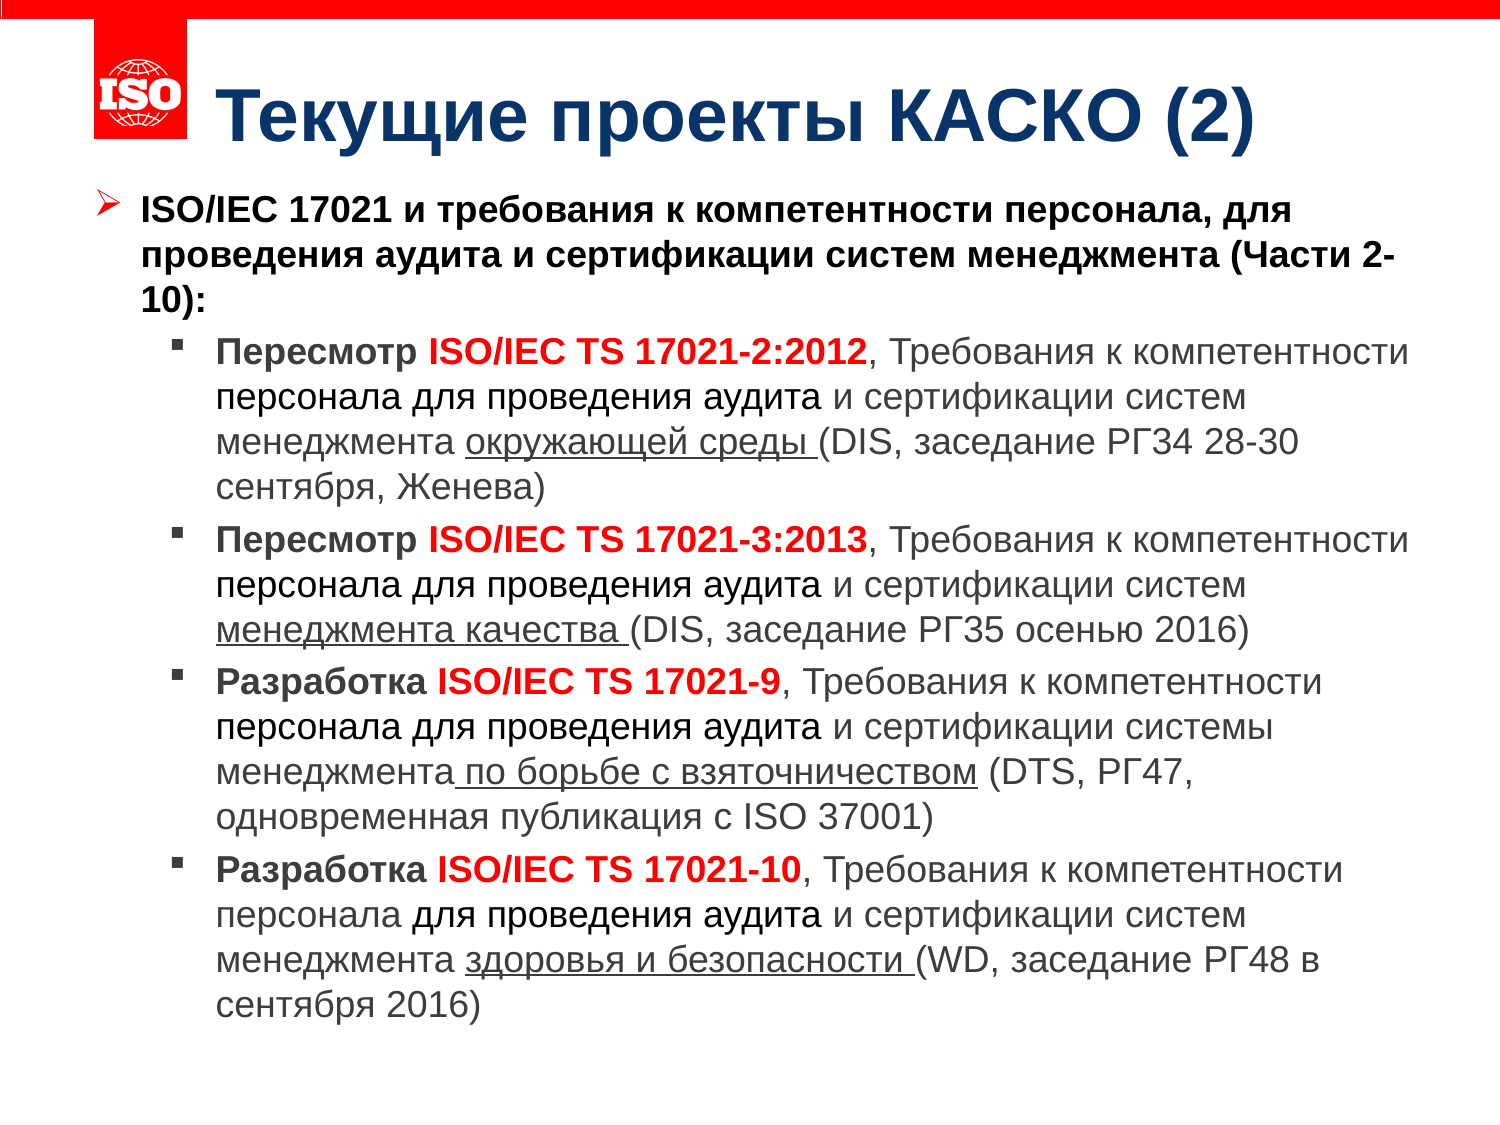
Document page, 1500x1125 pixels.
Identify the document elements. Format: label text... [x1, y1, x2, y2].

title Текущие проекты КАСКО (2) [200, 40, 1500, 182]
list ISO/IEC 17021 и требования к компетентности персонала, для проведения аудита и сертификации систем менеджмента (Части 2-10): Пересмотр ISO/IEC TS 17021-2:2012, Требования к компетентности персонала для проведения аудита и сертификации систем менеджмента окружающей среды (DIS, заседание РГ34 28-30 сентября, Женева) Пересмотр ISO/IEC TS 17021-3:2013, Требования к компетентности персонала для проведения аудита и сертификации систем менеджмента качества (DIS, заседание РГ35 осенью 2016) Разработка ISO/IEC TS 17021-9, Требования к компетентности персонала для проведения аудита и сертификации системы менеджмента по борьбе с взяточничеством (DTS, РГ47, одновременная публикация с ISO 37001) Разработка ISO/IEC TS 17021-10, Требования к компетентности персонала для проведения аудита и сертификации систем менеджмента здоровья и безопасности (WD, заседание РГ48 в сентября 2016) [93, 142, 1416, 1092]
